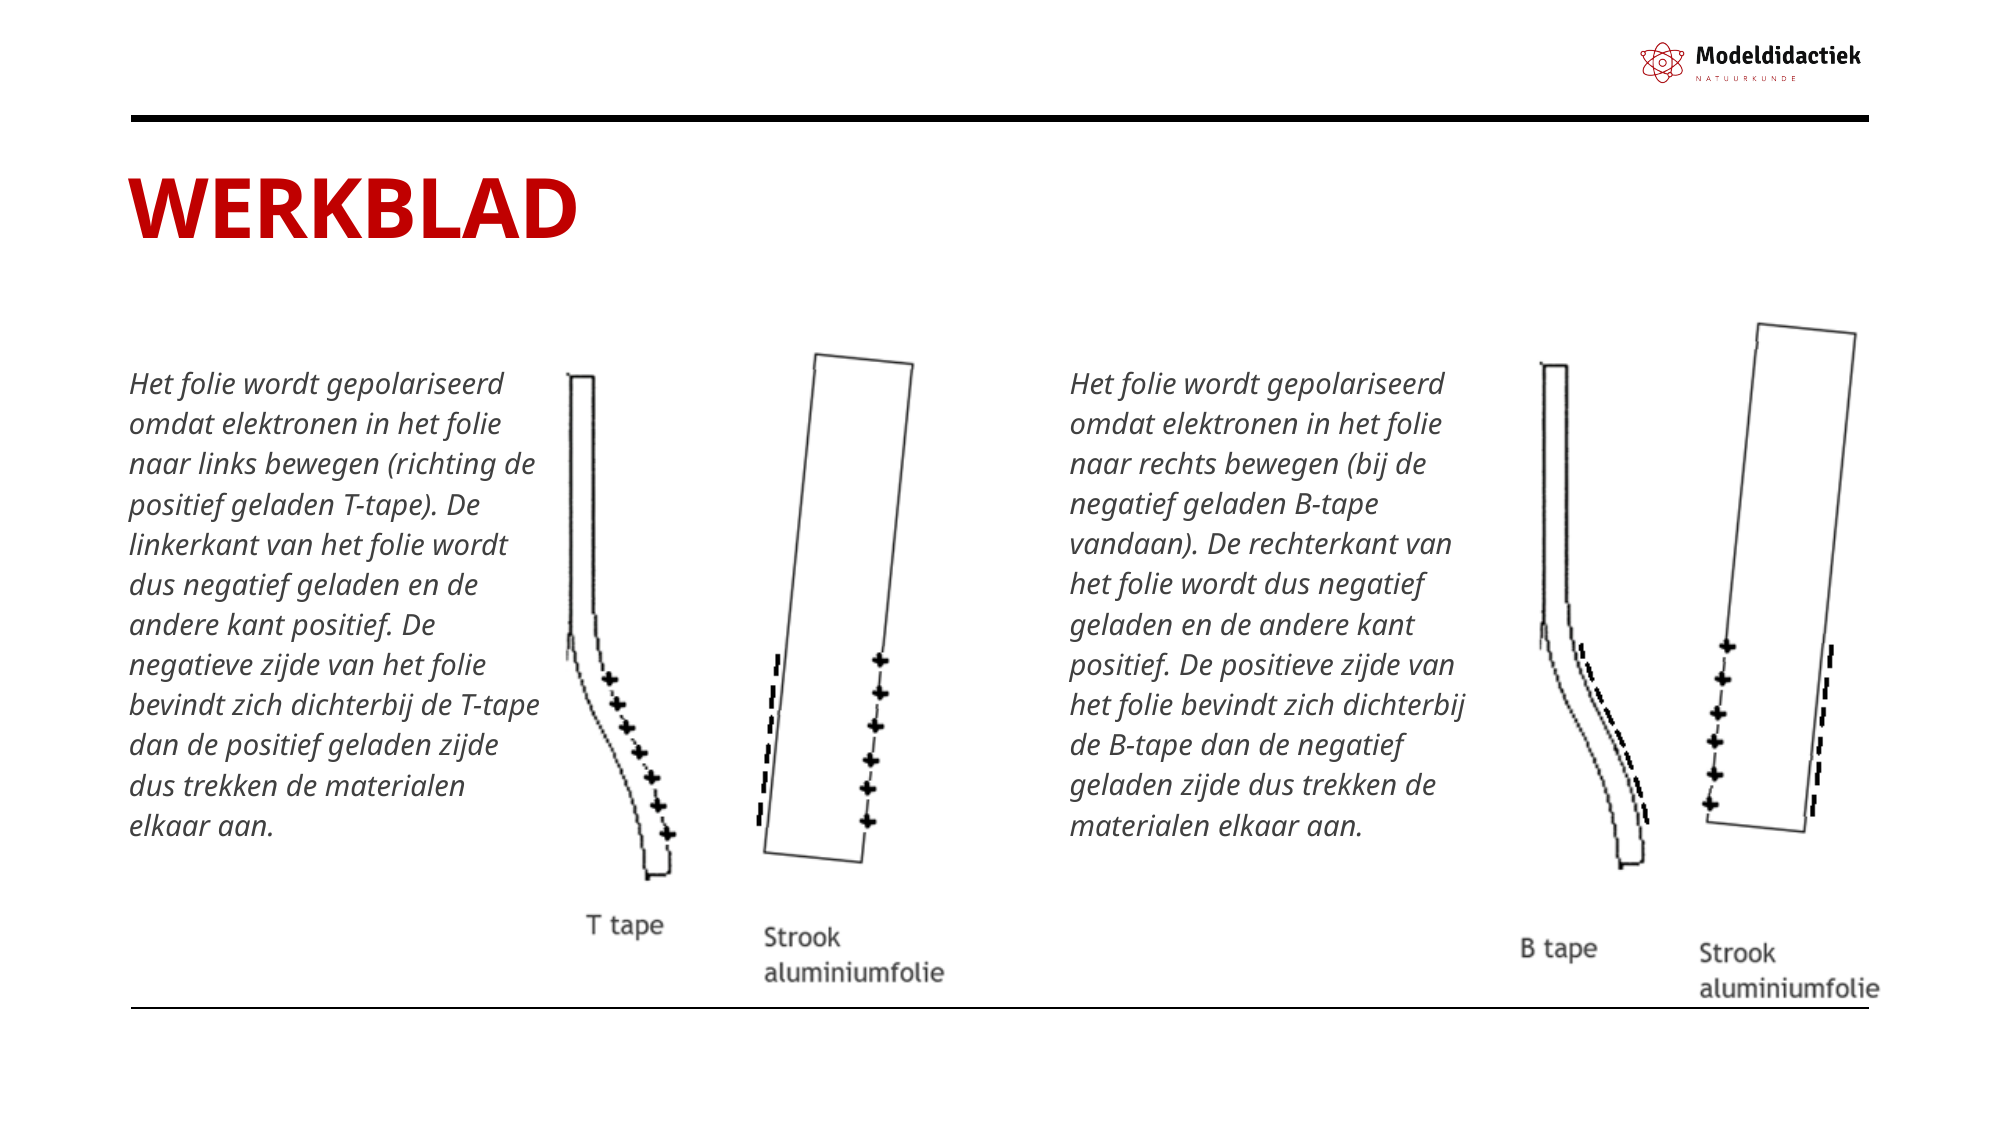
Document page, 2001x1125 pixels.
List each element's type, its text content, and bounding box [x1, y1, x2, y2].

list Het folie wordt gepolariseerd omdat elektronen in het folie naar links bewegen (richting de positief geladen T-tape). De linkerkant van het folie wordt dus negatief geladen en de andere kant positief. De negatieve zijde van het folie bevindt zich dichterbij de T-tape dan de positief geladen zijde dus trekken de materialen elkaar aan. [114, 352, 561, 1019]
picture [538, 312, 966, 1006]
picture [1625, 27, 1895, 89]
picture [1490, 312, 1895, 1006]
text_box Het folie wordt gepolariseerd omdat elektronen in het folie naar rechts bewegen (bij de negatief geladen B-tape vandaan). De rechterkant van het folie wordt dus negatief geladen en de andere kant positief. De positieve zijde van het folie bevindt zich dichterbij de B-tape dan de negatief geladen zijde dus trekken de materialen elkaar aan. [1054, 352, 1482, 850]
title Werkblad [114, 147, 711, 352]
